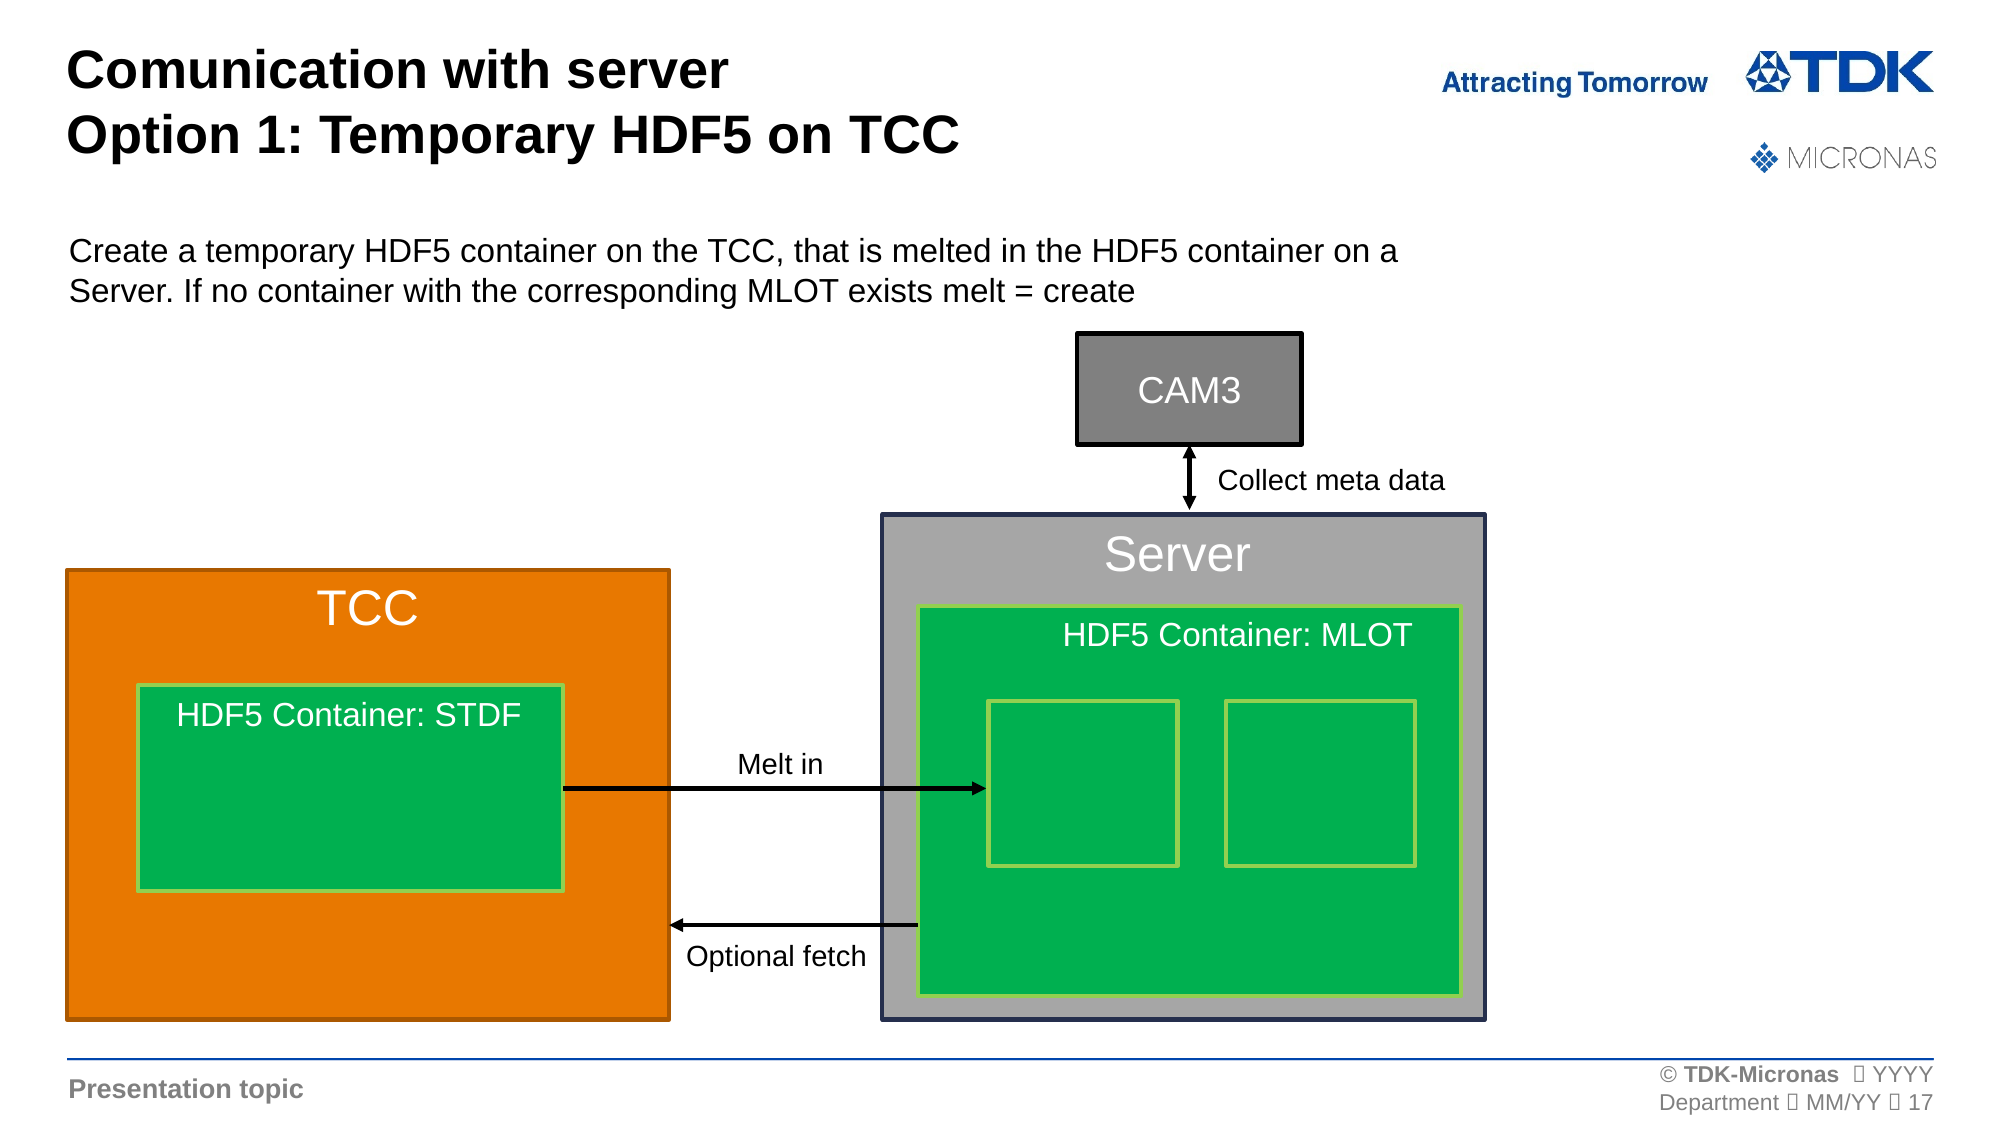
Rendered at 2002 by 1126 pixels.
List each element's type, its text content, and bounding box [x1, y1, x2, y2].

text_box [137, 685, 564, 892]
text_box Create a temporary HDF5 container on the TCC, that is melted in the HDF5 container on a Server. If no container with the corresponding MLOT exists melt = create [54, 222, 1496, 317]
text_box Server [1089, 514, 1267, 590]
text_box Optional fetch [671, 934, 882, 980]
text_box Melt in [722, 737, 839, 787]
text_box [917, 605, 1479, 997]
text_box Collect meta data [1202, 454, 1461, 504]
picture [1750, 142, 1936, 173]
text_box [988, 700, 1178, 867]
text_box TCC [301, 568, 434, 643]
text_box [1225, 700, 1416, 867]
text_box CAM3 [1075, 331, 1304, 447]
title Comunication with server Option 1: Temporary HDF5 on TCC [66, 34, 1330, 165]
text_box [880, 512, 1487, 1022]
picture [1441, 51, 1934, 98]
text_box [65, 568, 671, 1022]
